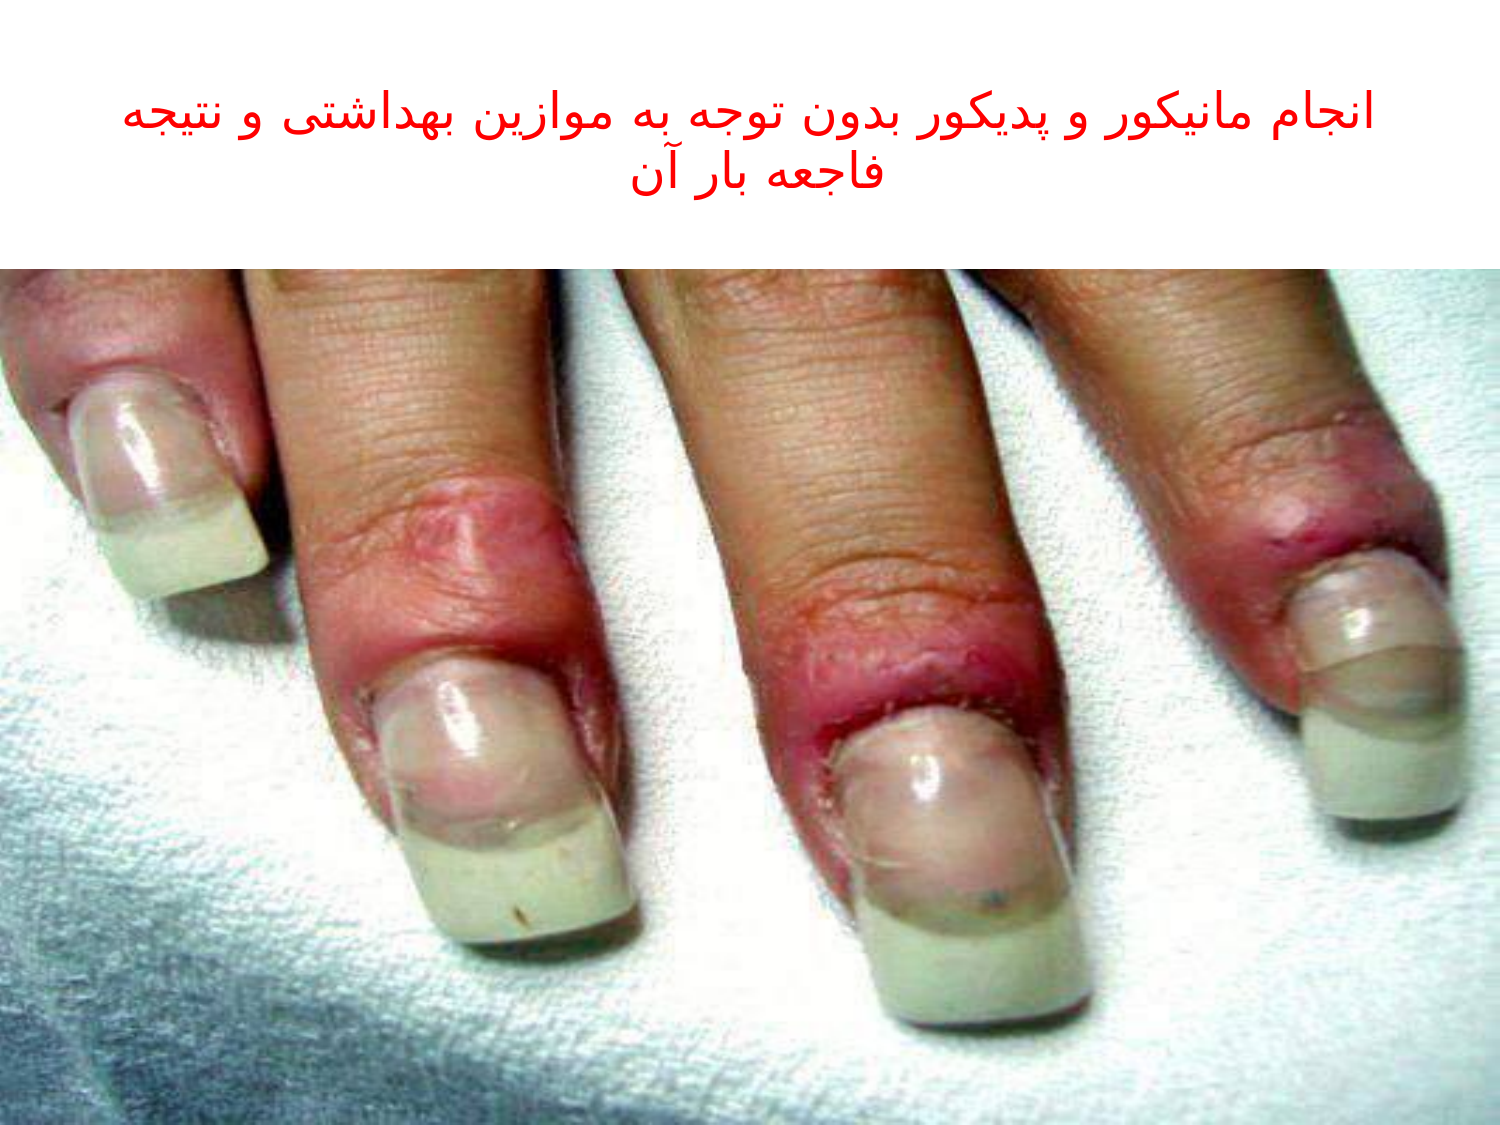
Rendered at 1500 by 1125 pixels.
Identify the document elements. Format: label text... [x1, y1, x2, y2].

title انجام مانیکور و پدیکور بدون توجه به موازین بهداشتی و نتیجه فاجعه بار آن [75, 45, 1425, 233]
picture [0, 269, 1500, 1125]
